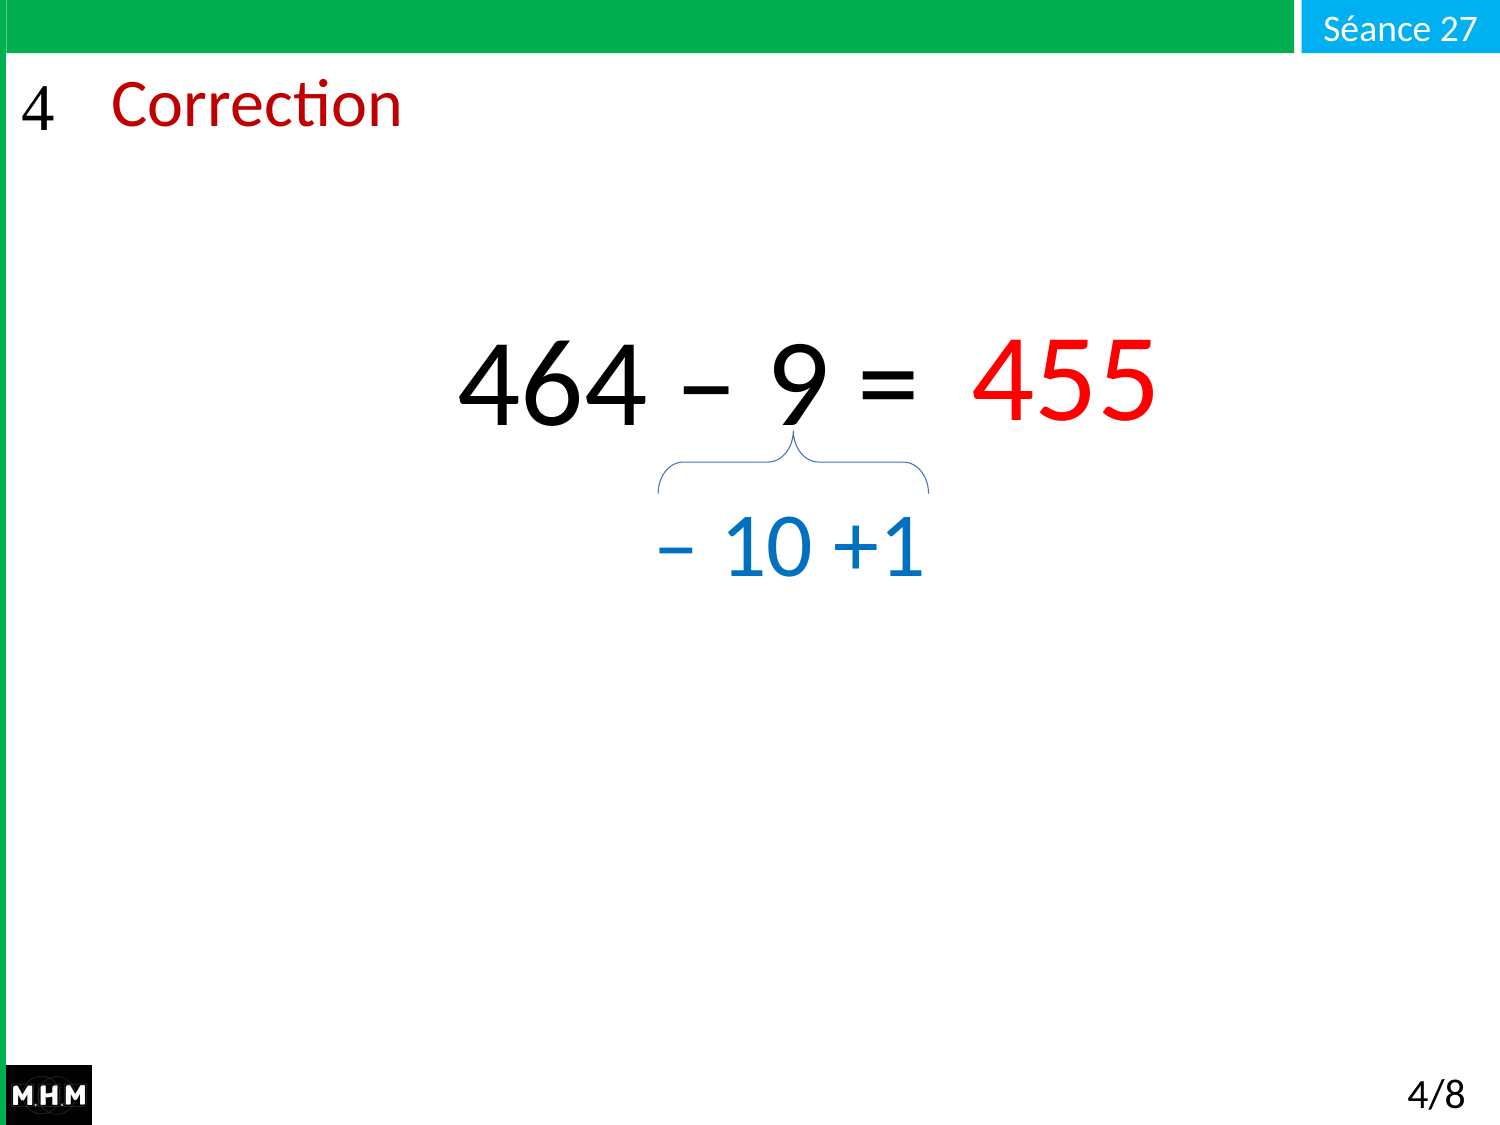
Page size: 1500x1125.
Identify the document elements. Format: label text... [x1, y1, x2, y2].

text_box – 10 +1 [638, 476, 1439, 602]
list 4/8 [1373, 1064, 1500, 1125]
title Correction [96, 60, 1391, 150]
picture [6, 1065, 92, 1125]
text_box 464 – 9 = [442, 292, 1243, 458]
text_box [657, 430, 930, 494]
text_box 455 [935, 288, 1197, 454]
